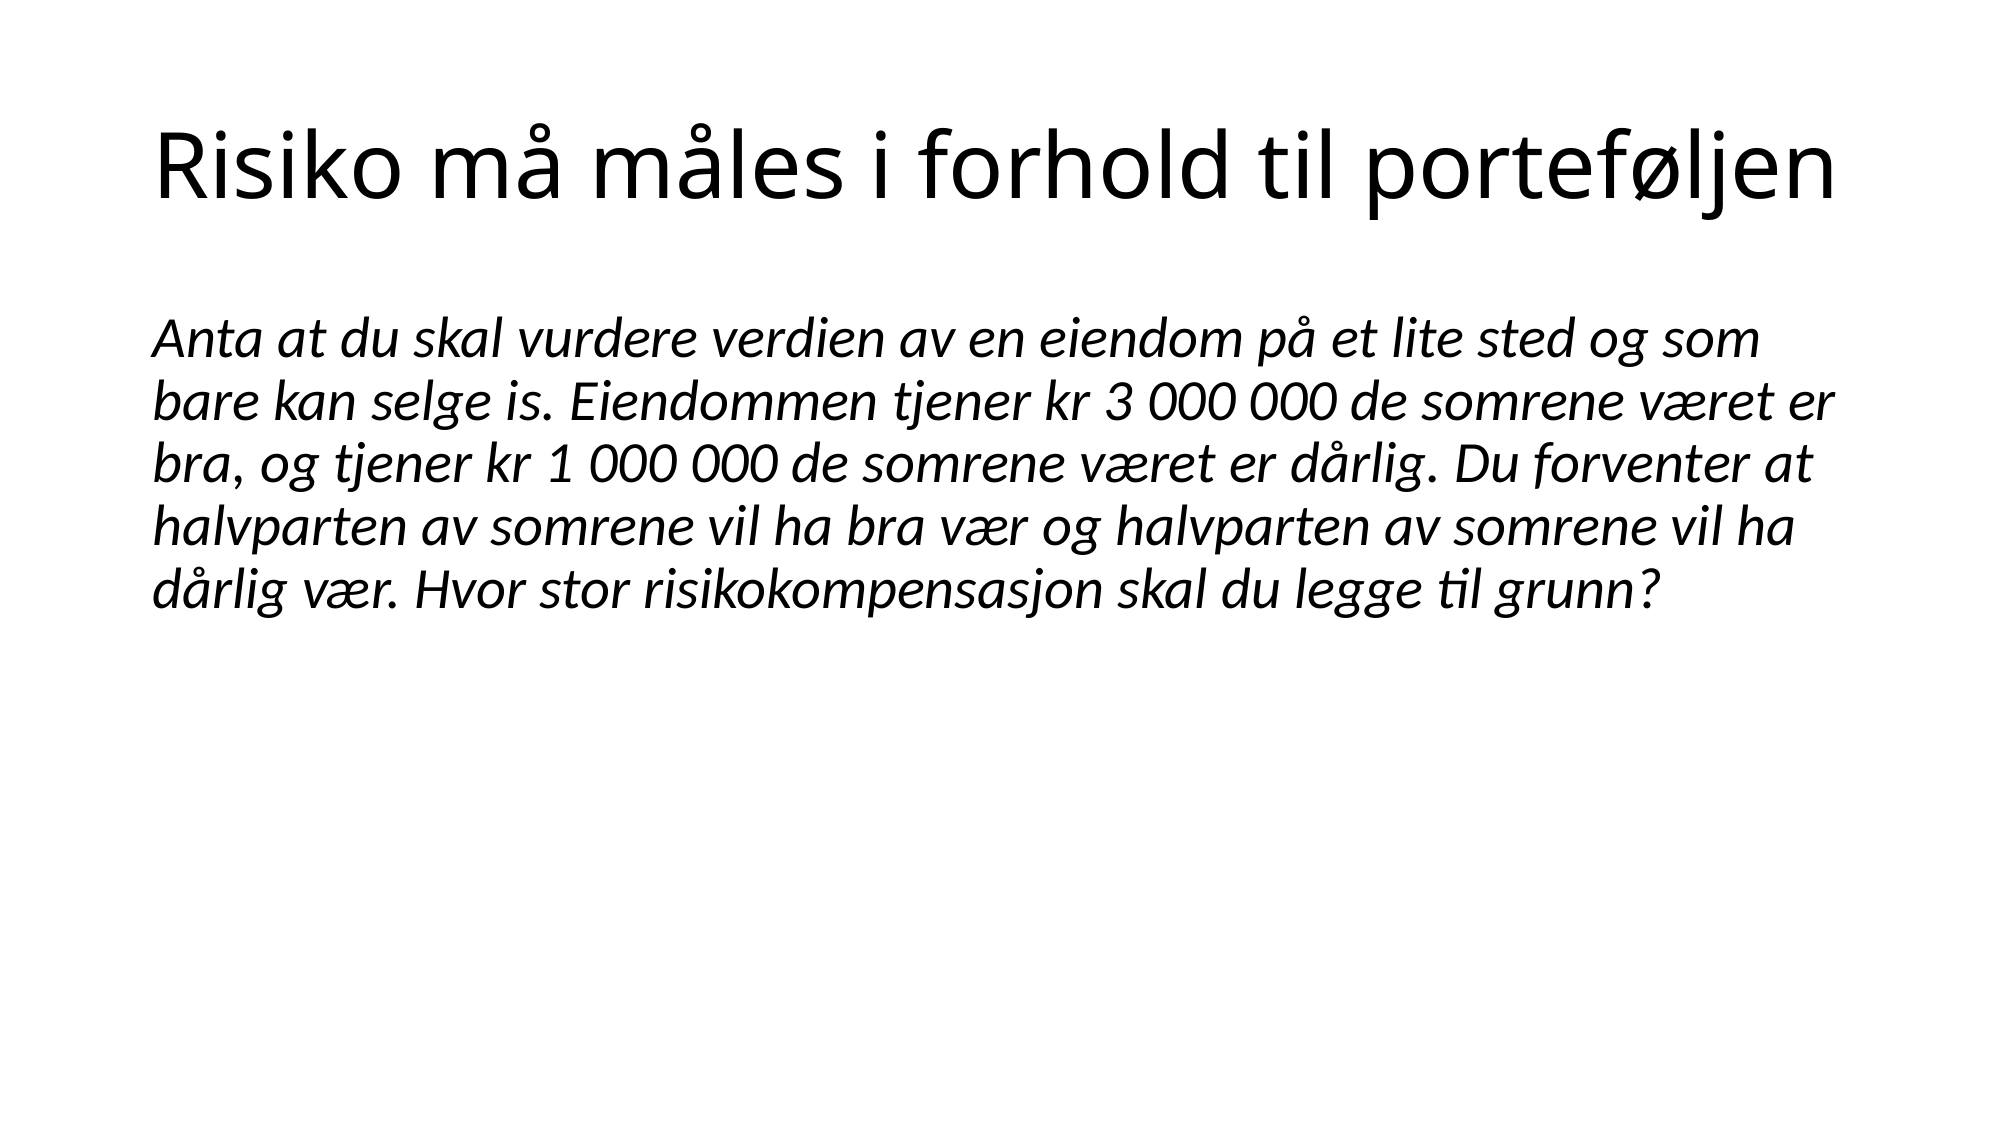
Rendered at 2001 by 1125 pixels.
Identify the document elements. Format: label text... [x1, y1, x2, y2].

list Anta at du skal vurdere verdien av en eiendom på et lite sted og som bare kan selge is. Eiendommen tjener kr 3 000 000 de somrene været er bra, og tjener kr 1 000 000 de somrene været er dårlig. Du forventer at halvparten av somrene vil ha bra vær og halvparten av somrene vil ha dårlig vær. Hvor stor risikokompensasjon skal du legge til grunn? [137, 299, 1863, 1014]
title Risiko må måles i forhold til porteføljen [137, 59, 1863, 278]
